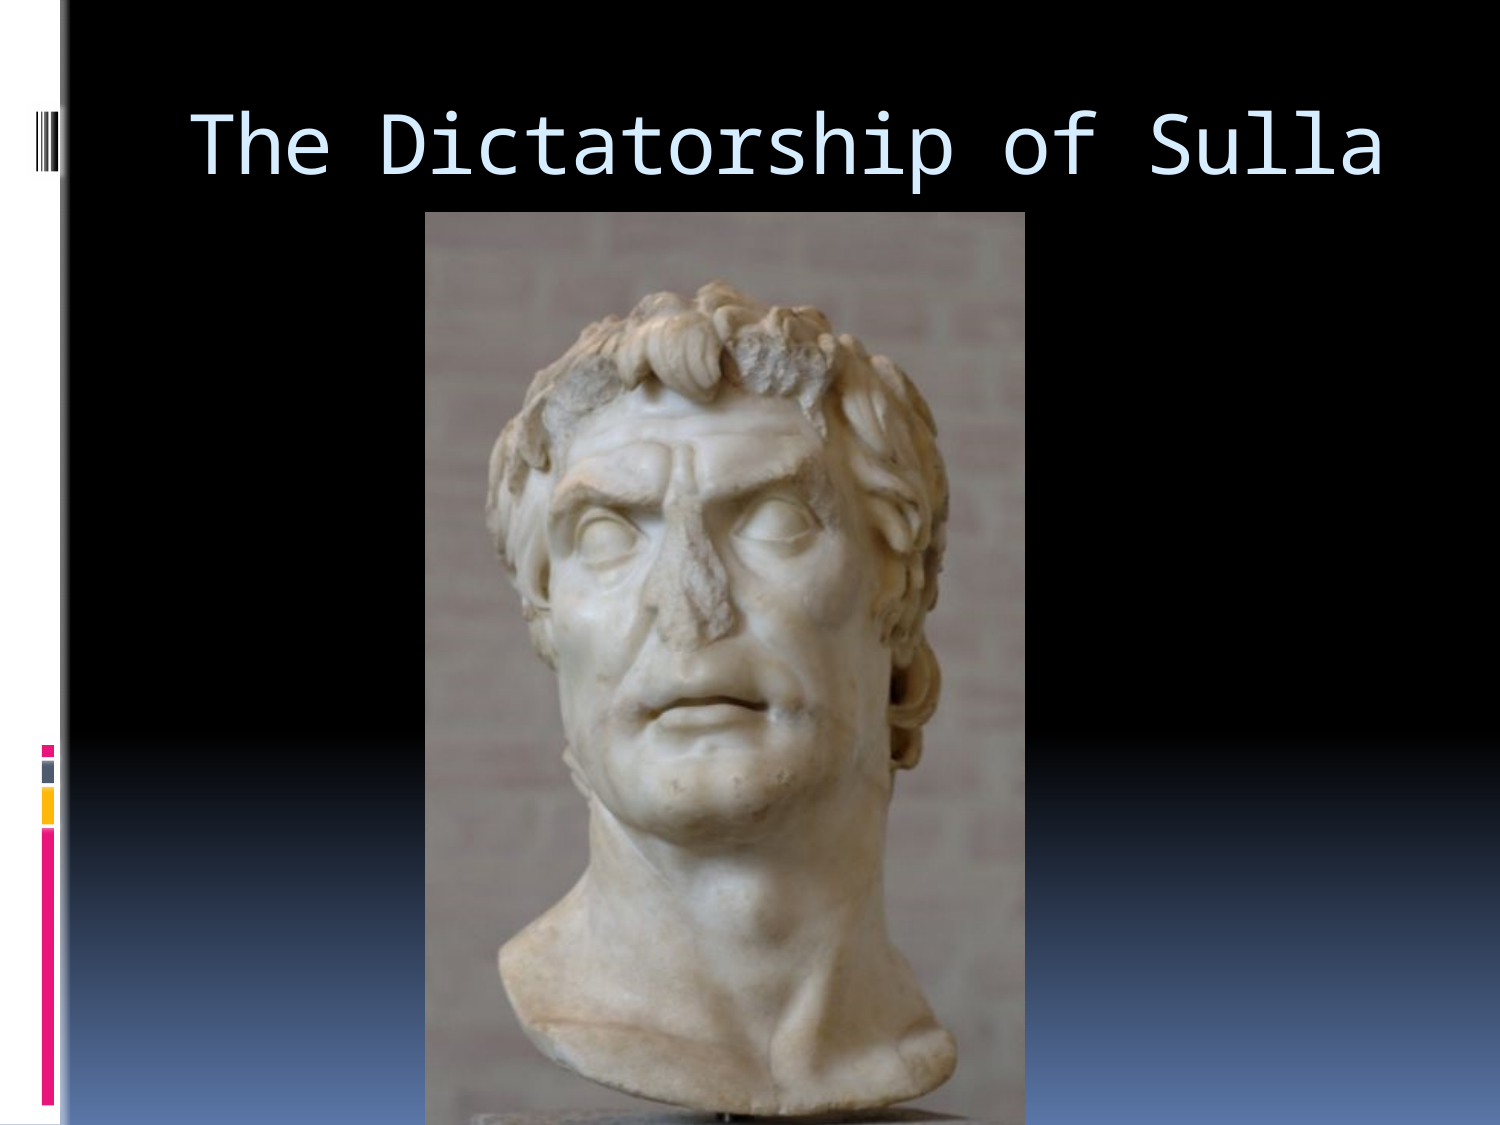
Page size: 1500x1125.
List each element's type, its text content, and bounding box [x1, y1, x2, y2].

picture [424, 211, 1026, 1125]
title The Dictatorship of Sulla [150, 83, 1425, 234]
